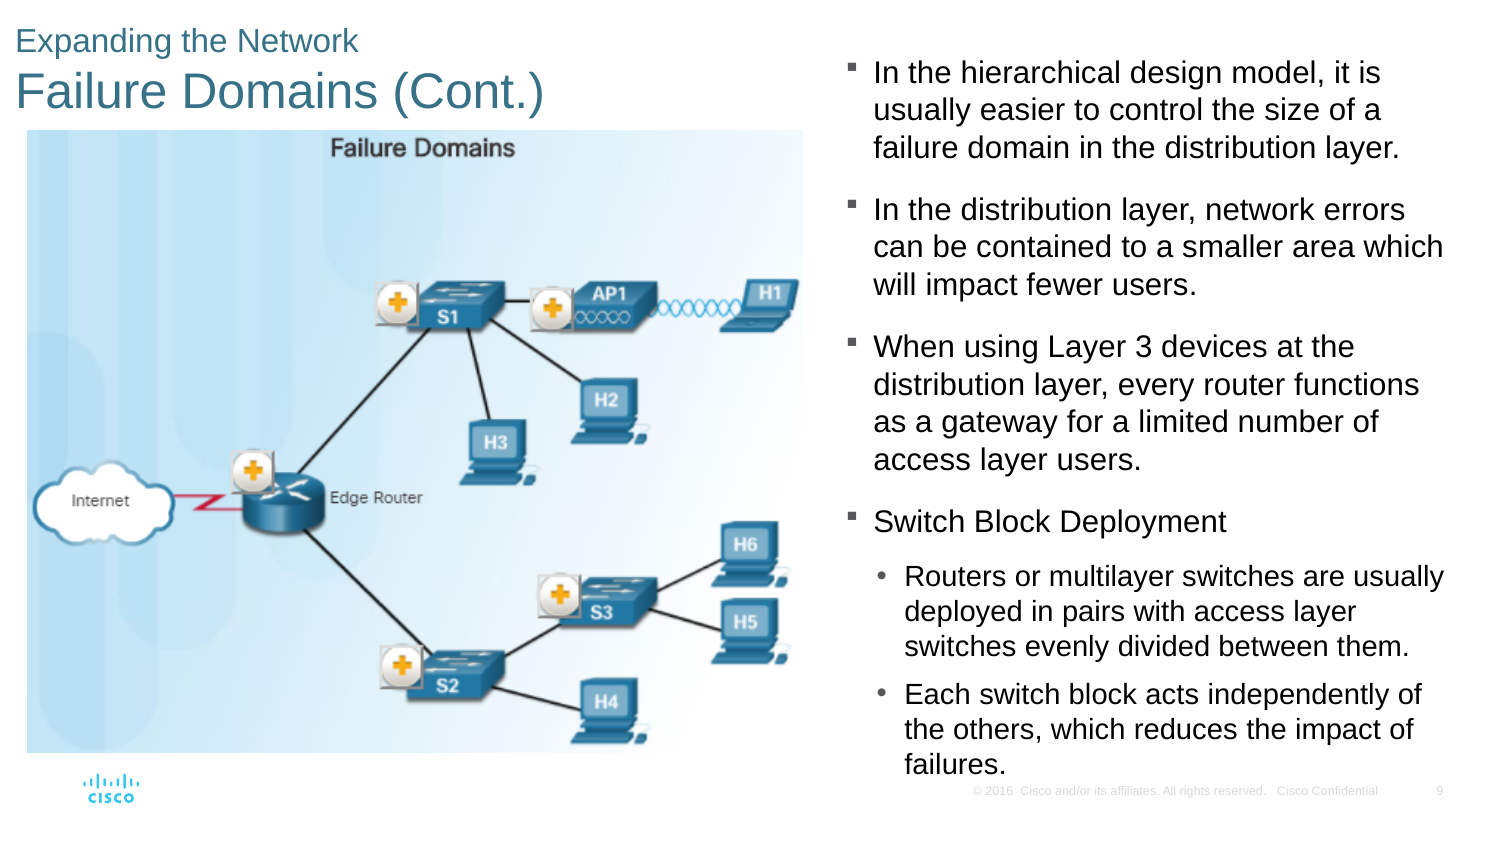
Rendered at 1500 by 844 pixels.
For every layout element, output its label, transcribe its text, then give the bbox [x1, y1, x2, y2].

picture [27, 130, 804, 753]
list In the hierarchical design model, it is usually easier to control the size of a failure domain in the distribution layer. In the distribution layer, network errors can be contained to a smaller area which will impact fewer users. When using Layer 3 devices at the distribution layer, every router functions as a gateway for a limited number of access layer users. Switch Block Deployment Routers or multilayer switches are usually deployed in pairs with access layer switches evenly divided between them. Each switch block acts independently of the others, which reduces the impact of failures. [830, 44, 1481, 791]
title Expanding the Network Failure Domains (Cont.) [0, 6, 847, 131]
